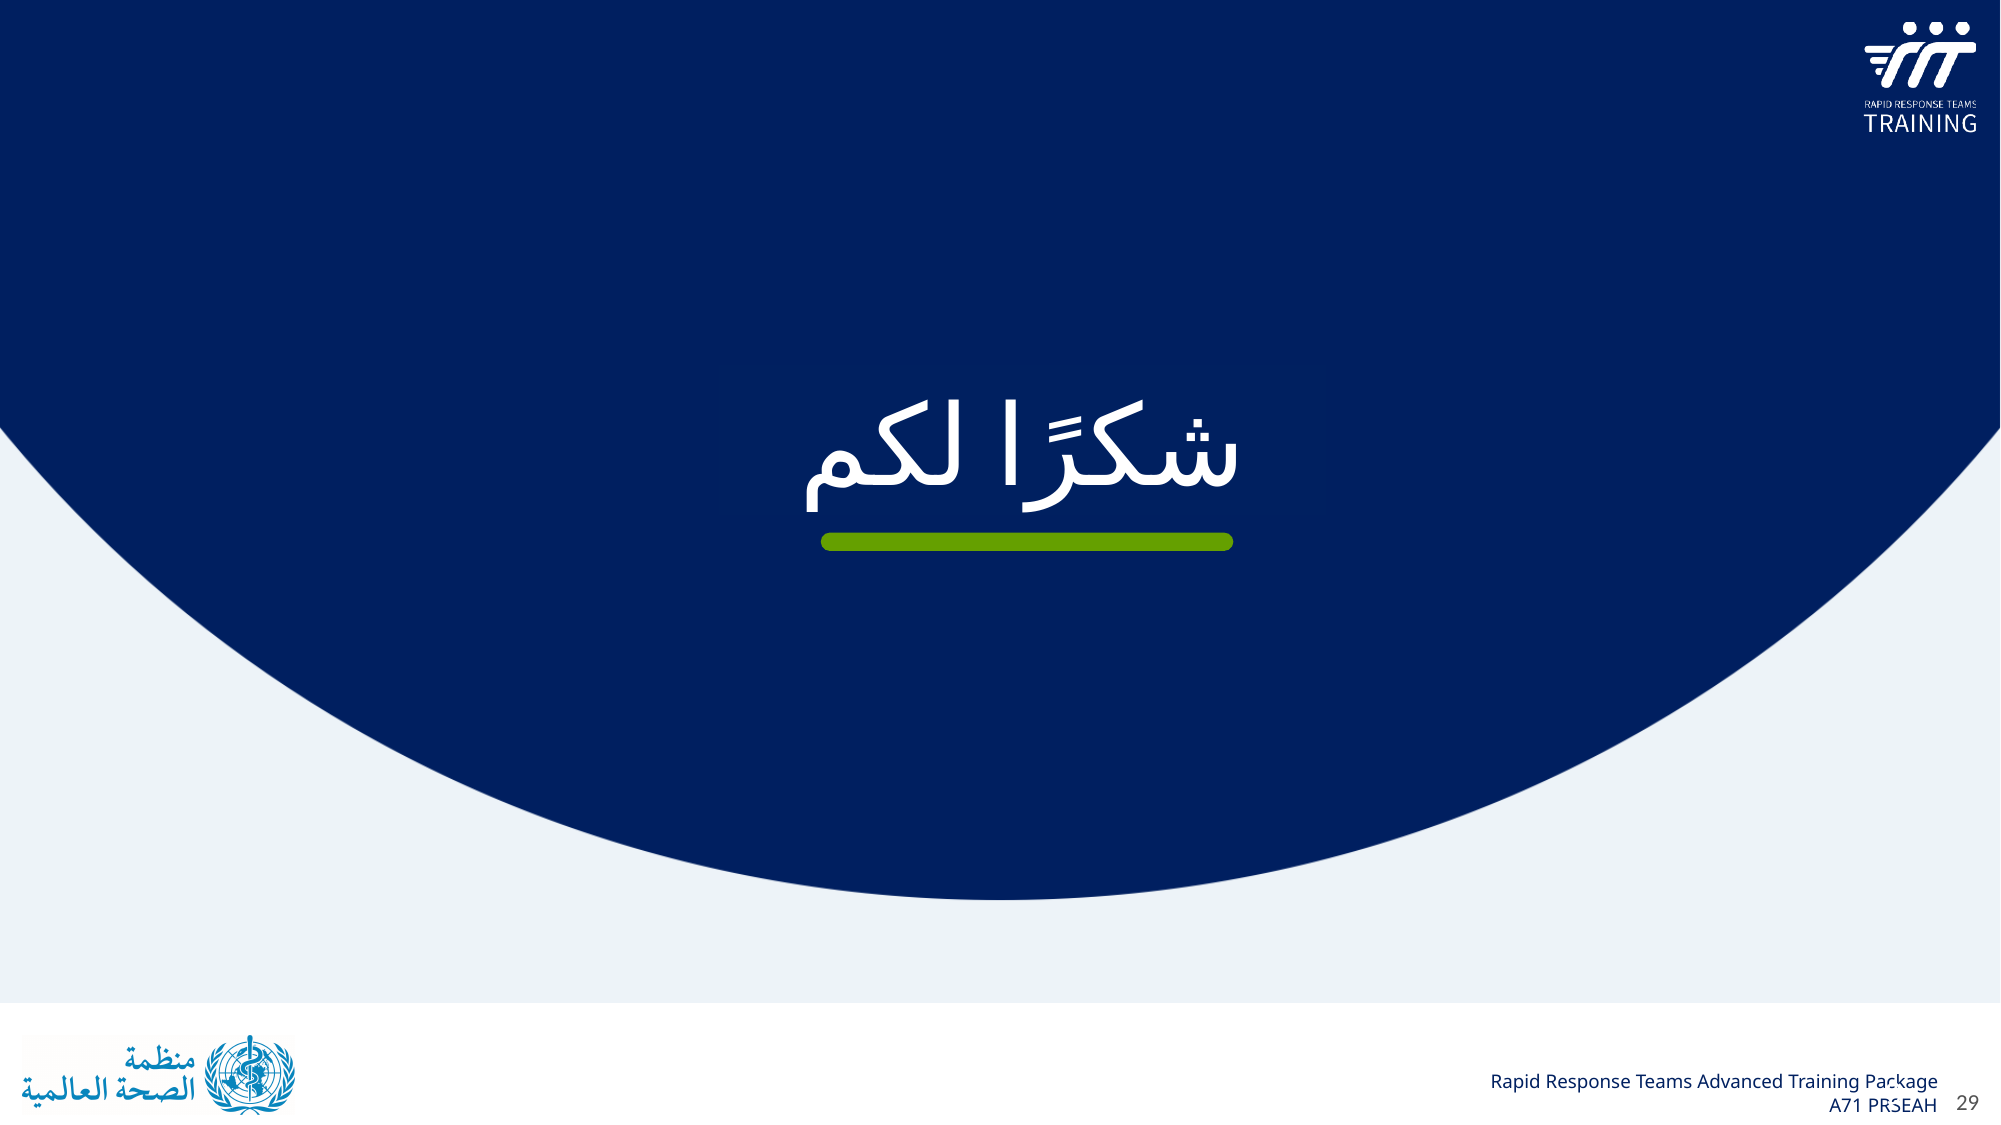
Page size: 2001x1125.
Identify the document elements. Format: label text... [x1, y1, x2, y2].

picture [0, 0, 2001, 1003]
text_box شكرًا لكم [718, 364, 1327, 515]
slide_number 29 [1882, 1037, 1930, 1092]
picture [22, 1035, 295, 1115]
picture [252, 1050, 258, 1059]
